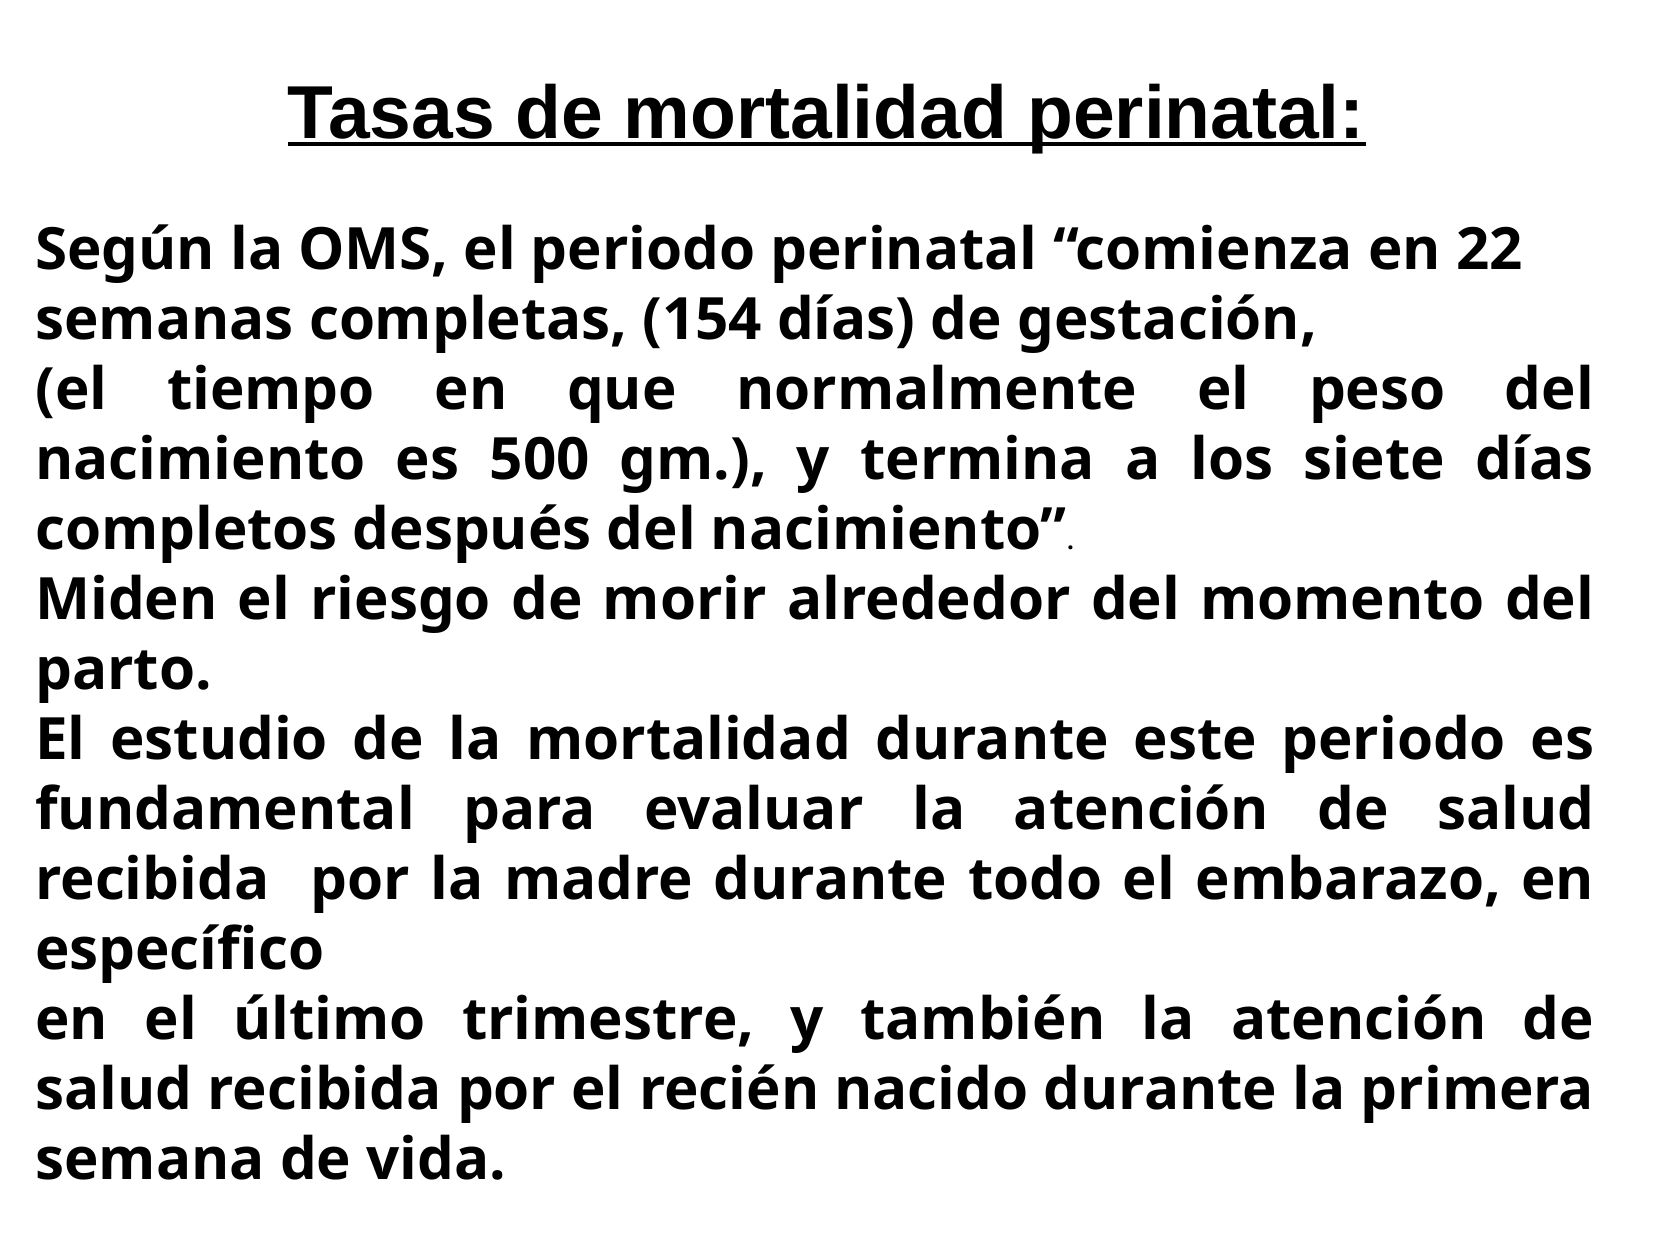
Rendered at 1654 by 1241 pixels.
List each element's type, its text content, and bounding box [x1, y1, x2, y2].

text_box Tasas de mortalidad perinatal: [82, 62, 1571, 154]
text_box Según la OMS, el periodo perinatal “comienza en 22 semanas completas, (154 días) de gestación, (el tiempo en que normalmente el peso del nacimiento es 500 gm.), y termina a los siete días completos después del nacimiento”. Miden el riesgo de morir alrededor del momento del parto. El estudio de la mortalidad durante este periodo es fundamental para evaluar la atención de salud recibida por la madre durante todo el embarazo, en específico en el último trimestre, y también la atención de salud recibida por el recién nacido durante la primera semana de vida. [35, 211, 1595, 1241]
